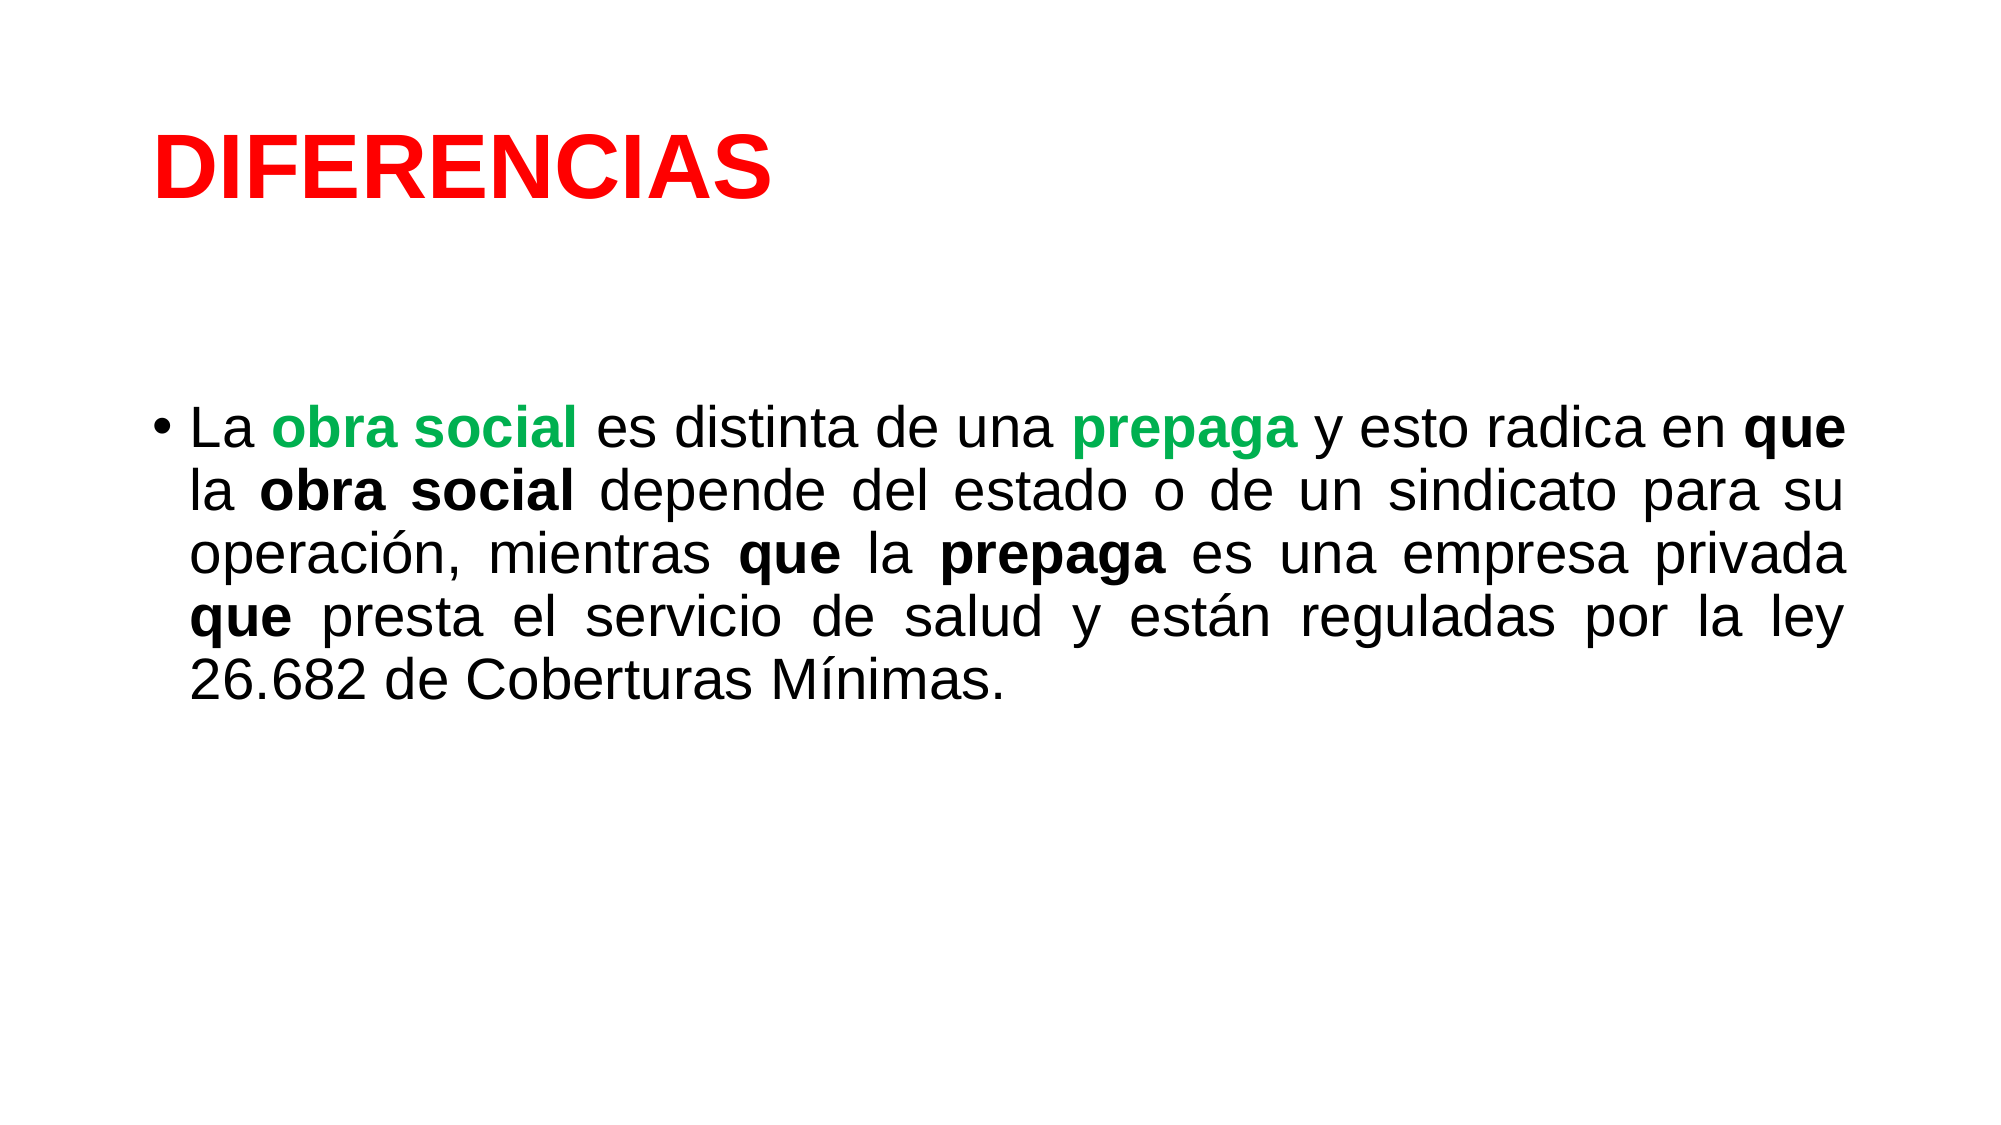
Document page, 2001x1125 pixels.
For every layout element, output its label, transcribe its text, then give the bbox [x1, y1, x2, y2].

list La obra social es distinta de una prepaga y esto radica en que la obra social depende del estado o de un sindicato para su operación, mientras que la prepaga es una empresa privada que presta el servicio de salud y están reguladas por la ley 26.682 de Coberturas Mínimas. [137, 299, 1863, 1014]
title DIFERENCIAS [137, 59, 1863, 278]
